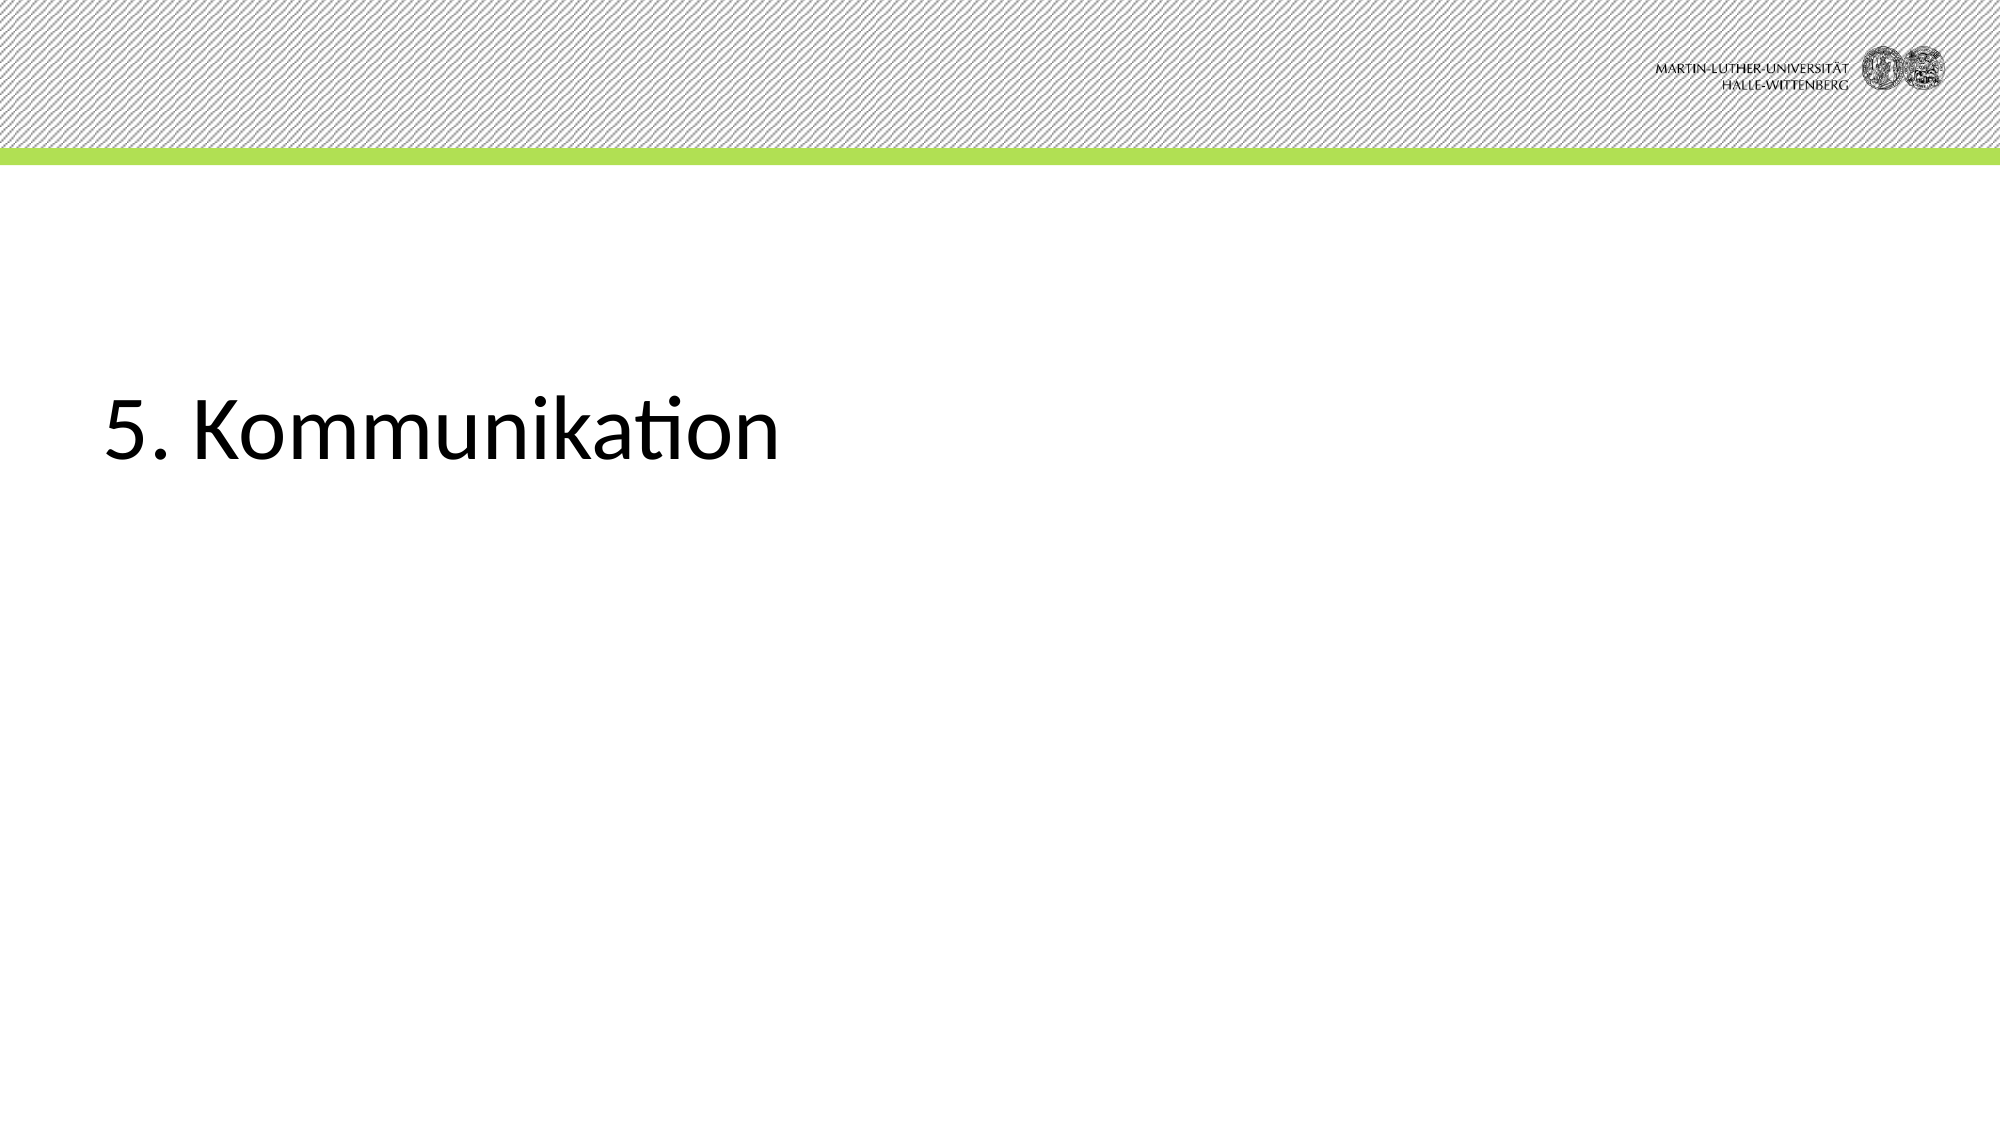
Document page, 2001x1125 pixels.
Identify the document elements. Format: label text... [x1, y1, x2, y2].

title 5. Kommunikation [102, 244, 1876, 615]
picture [0, 0, 2000, 148]
